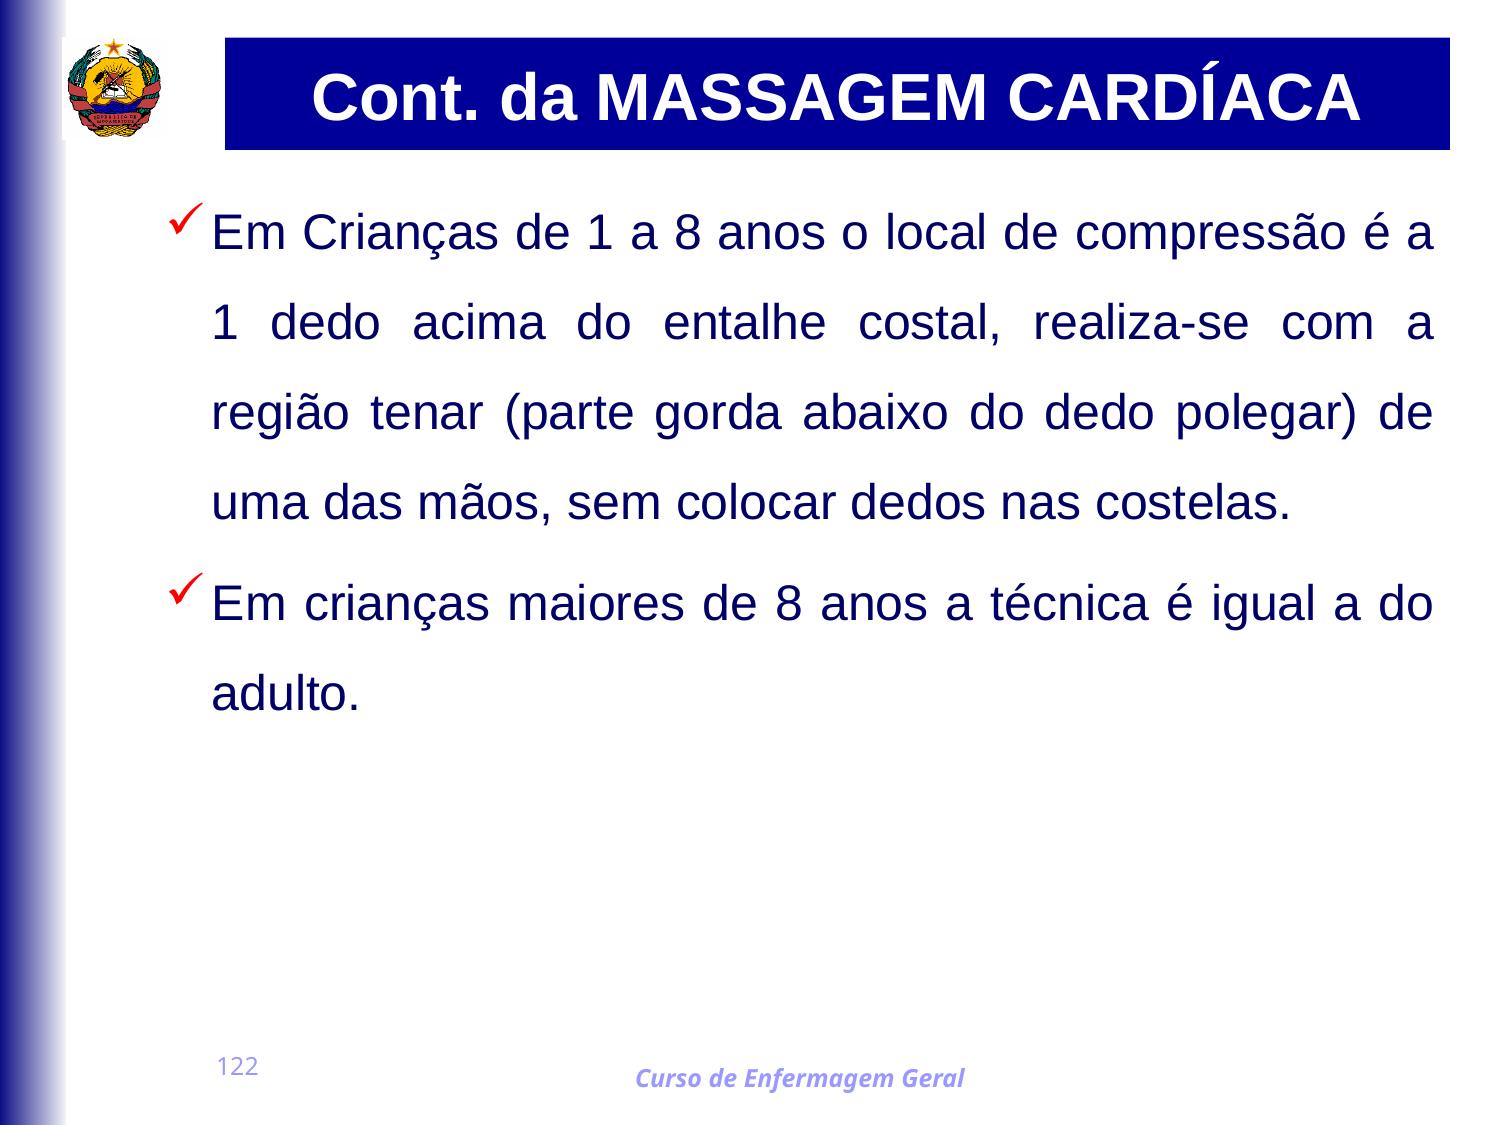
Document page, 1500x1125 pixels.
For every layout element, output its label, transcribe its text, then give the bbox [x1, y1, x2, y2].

list Em Crianças de 1 a 8 anos o local de compressão é a 1 dedo acima do entalhe costal, realiza-se com a região tenar (parte gorda abaixo do dedo polegar) de uma das mãos, sem colocar dedos nas costelas. Em crianças maiores de 8 anos a técnica é igual a do adulto. [74, 162, 1451, 988]
footer Curso de Enfermagem Geral [499, 1049, 1101, 1101]
slide_number 122 [62, 1037, 413, 1098]
title Cont. da MASSAGEM CARDÍACA [224, 37, 1451, 151]
